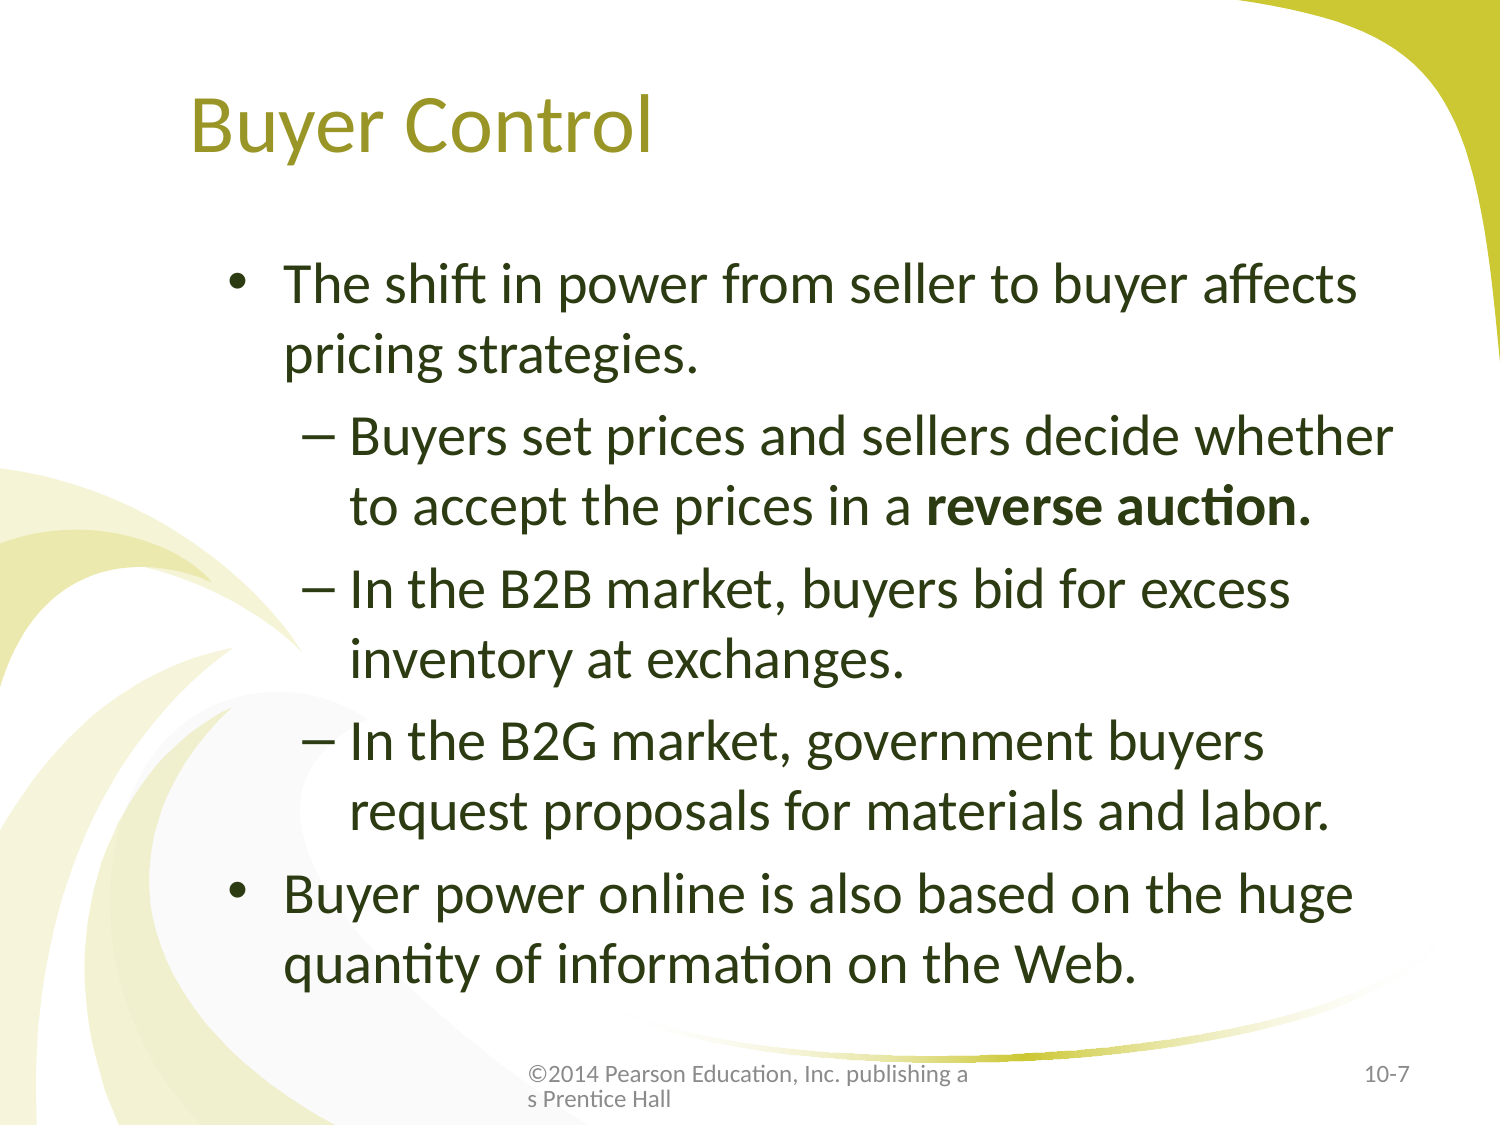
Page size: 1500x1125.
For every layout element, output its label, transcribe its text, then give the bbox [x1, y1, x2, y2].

title Buyer Control [174, 37, 1438, 200]
list The shift in power from seller to buyer affects pricing strategies. Buyers set prices and sellers decide whether to accept the prices in a reverse auction. In the B2B market, buyers bid for excess inventory at exchanges. In the B2G market, government buyers request proposals for materials and labor. Buyer power online is also based on the huge quantity of information on the Web. [212, 237, 1438, 1000]
slide_number 10-7 [1074, 1042, 1425, 1103]
footer ©2014 Pearson Education, Inc. publishing as Prentice Hall [512, 1042, 988, 1103]
